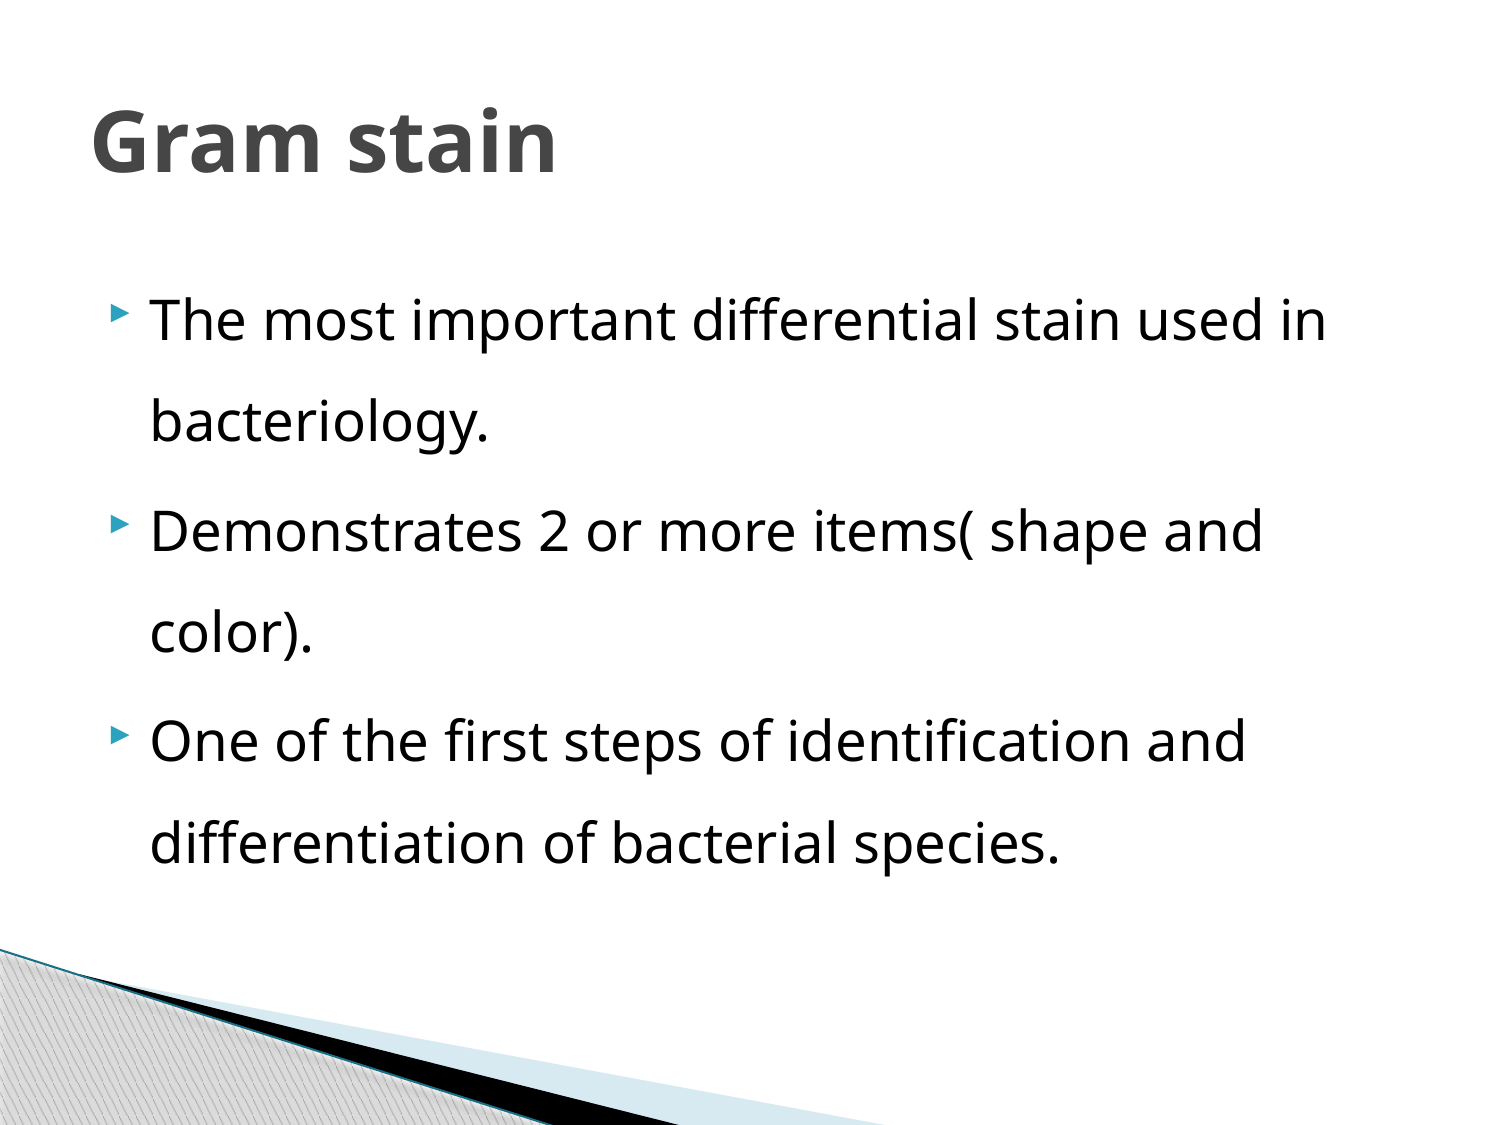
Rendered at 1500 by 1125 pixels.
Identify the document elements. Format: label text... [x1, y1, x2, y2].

list The most important differential stain used in bacteriology. Demonstrates 2 or more items( shape and color). One of the first steps of identification and differentiation of bacterial species. [75, 243, 1425, 986]
title Gram stain [75, 45, 1425, 233]
